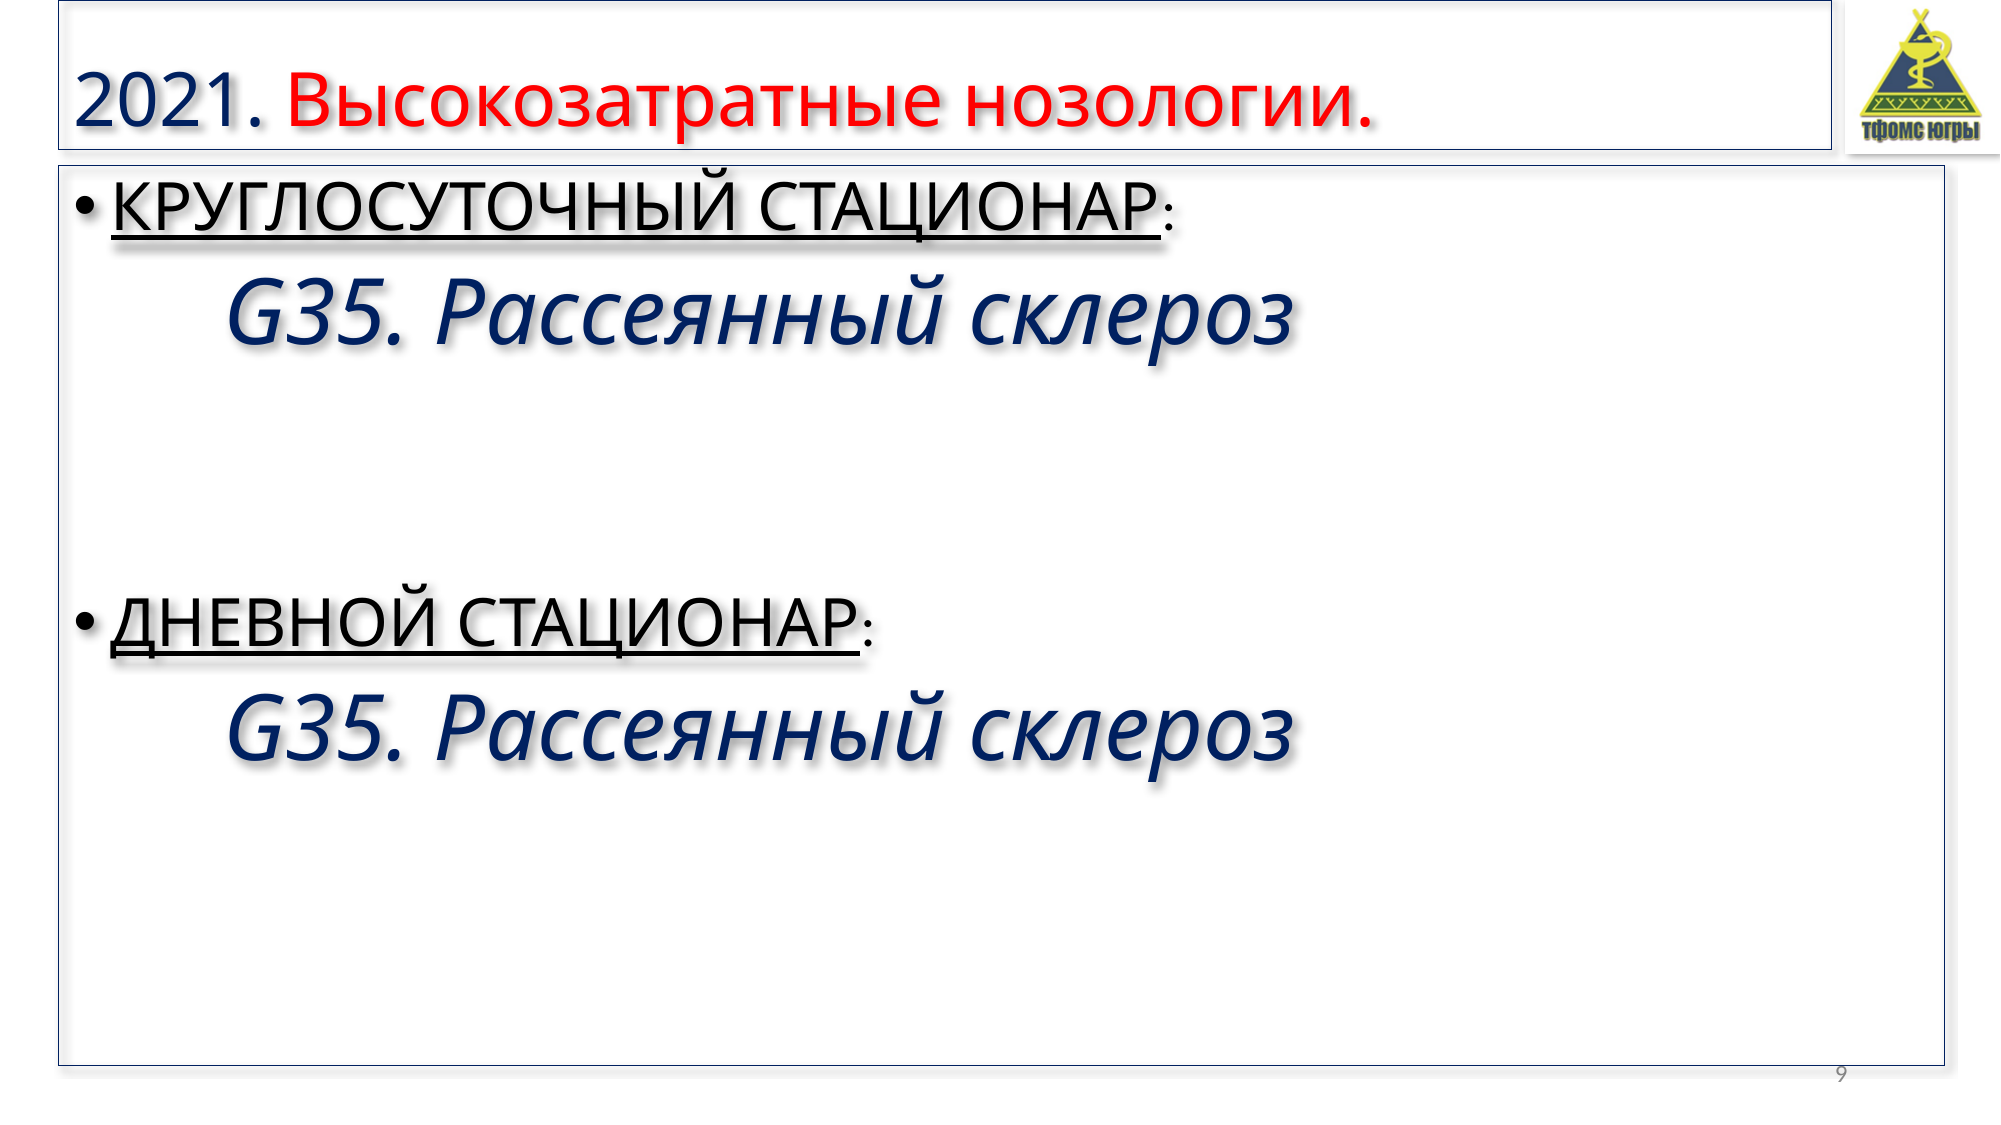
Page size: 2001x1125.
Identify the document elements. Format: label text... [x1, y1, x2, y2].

title 2021. Высокозатратные нозологии. [58, 0, 1832, 150]
picture [1845, 0, 2000, 154]
slide_number 9 [1412, 1042, 1863, 1103]
list КРУГЛОСУТОЧНЫЙ СТАЦИОНАР: G35. Рассеянный склероз ДНЕВНОЙ СТАЦИОНАР: G35. Рассеянный склероз [58, 165, 1945, 1066]
